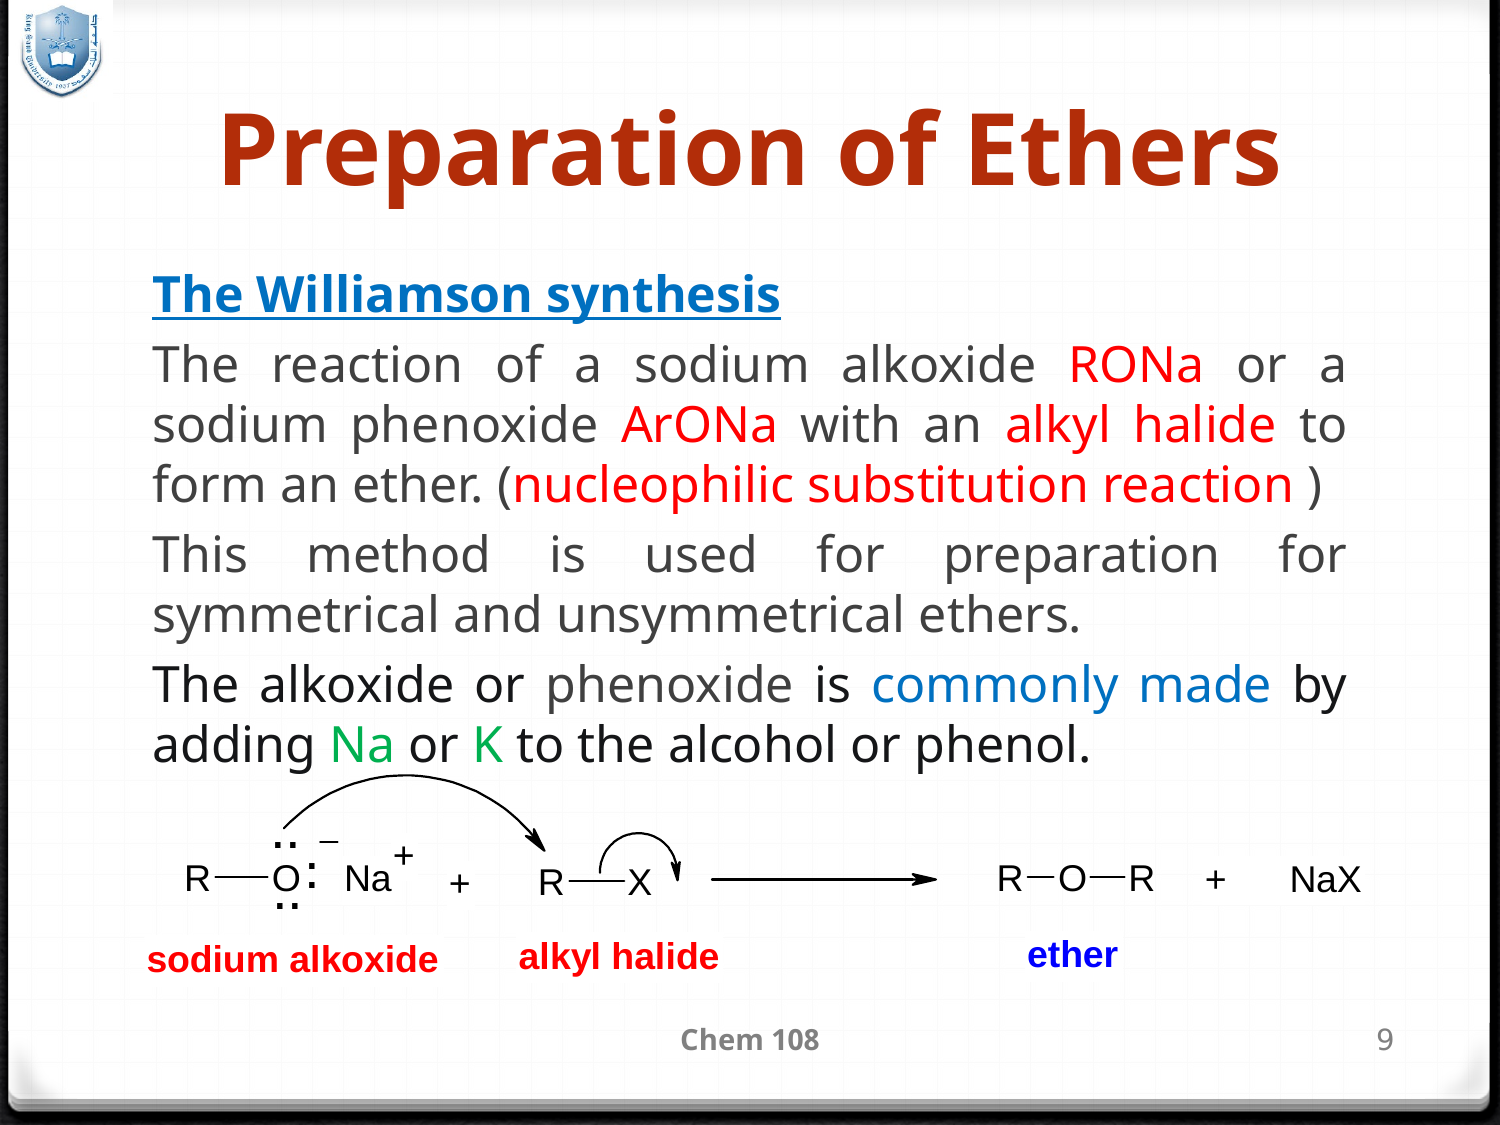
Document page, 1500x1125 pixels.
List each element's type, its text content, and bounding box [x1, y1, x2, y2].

slide_number 9 [1059, 1008, 1410, 1069]
list The Williamson synthesis The reaction of a sodium alkoxide RONa or a sodium phenoxide ArONa with an alkyl halide to form an ether. (nucleophilic substitution reaction ) This method is used for preparation for symmetrical and unsymmetrical ethers. The alkoxide or phenoxide is commonly made by adding Na or K to the alcohol or phenol. [137, 255, 1363, 983]
picture [0, 0, 1500, 1125]
footer 108 Chem [512, 1008, 988, 1069]
title Preparation of Ethers [90, 71, 1410, 220]
